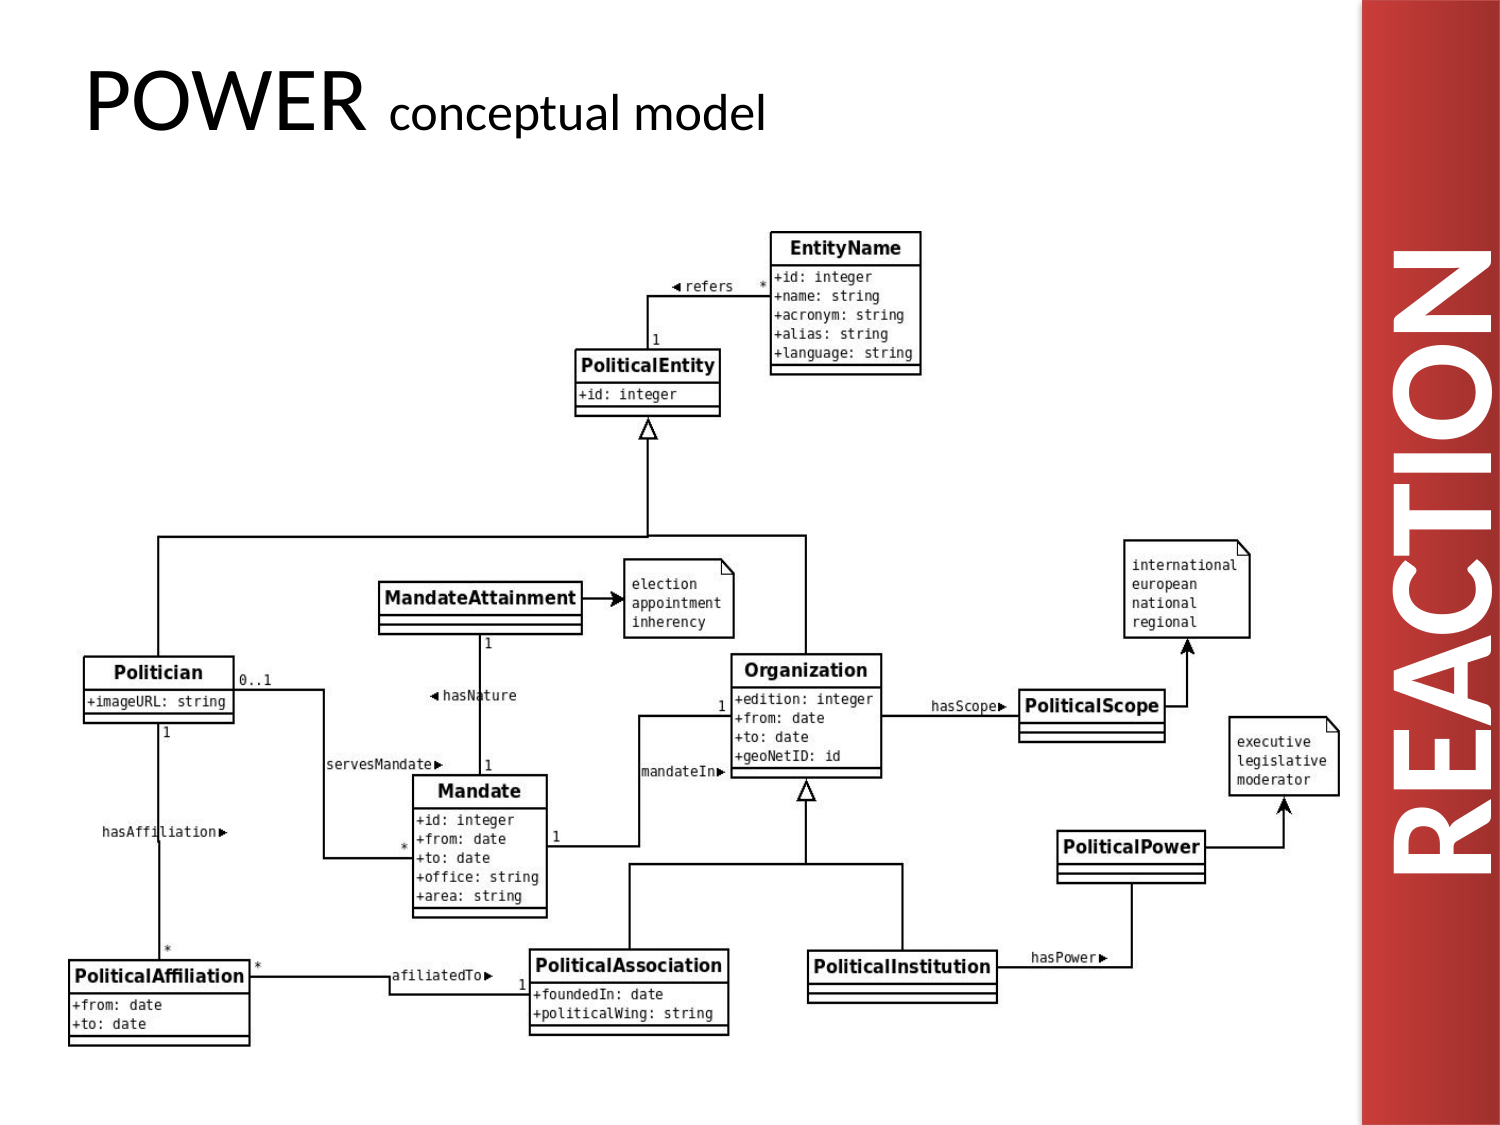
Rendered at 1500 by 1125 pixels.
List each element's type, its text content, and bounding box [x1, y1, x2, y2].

title POWER conceptual model [69, 6, 1420, 182]
picture [67, 231, 1341, 1048]
